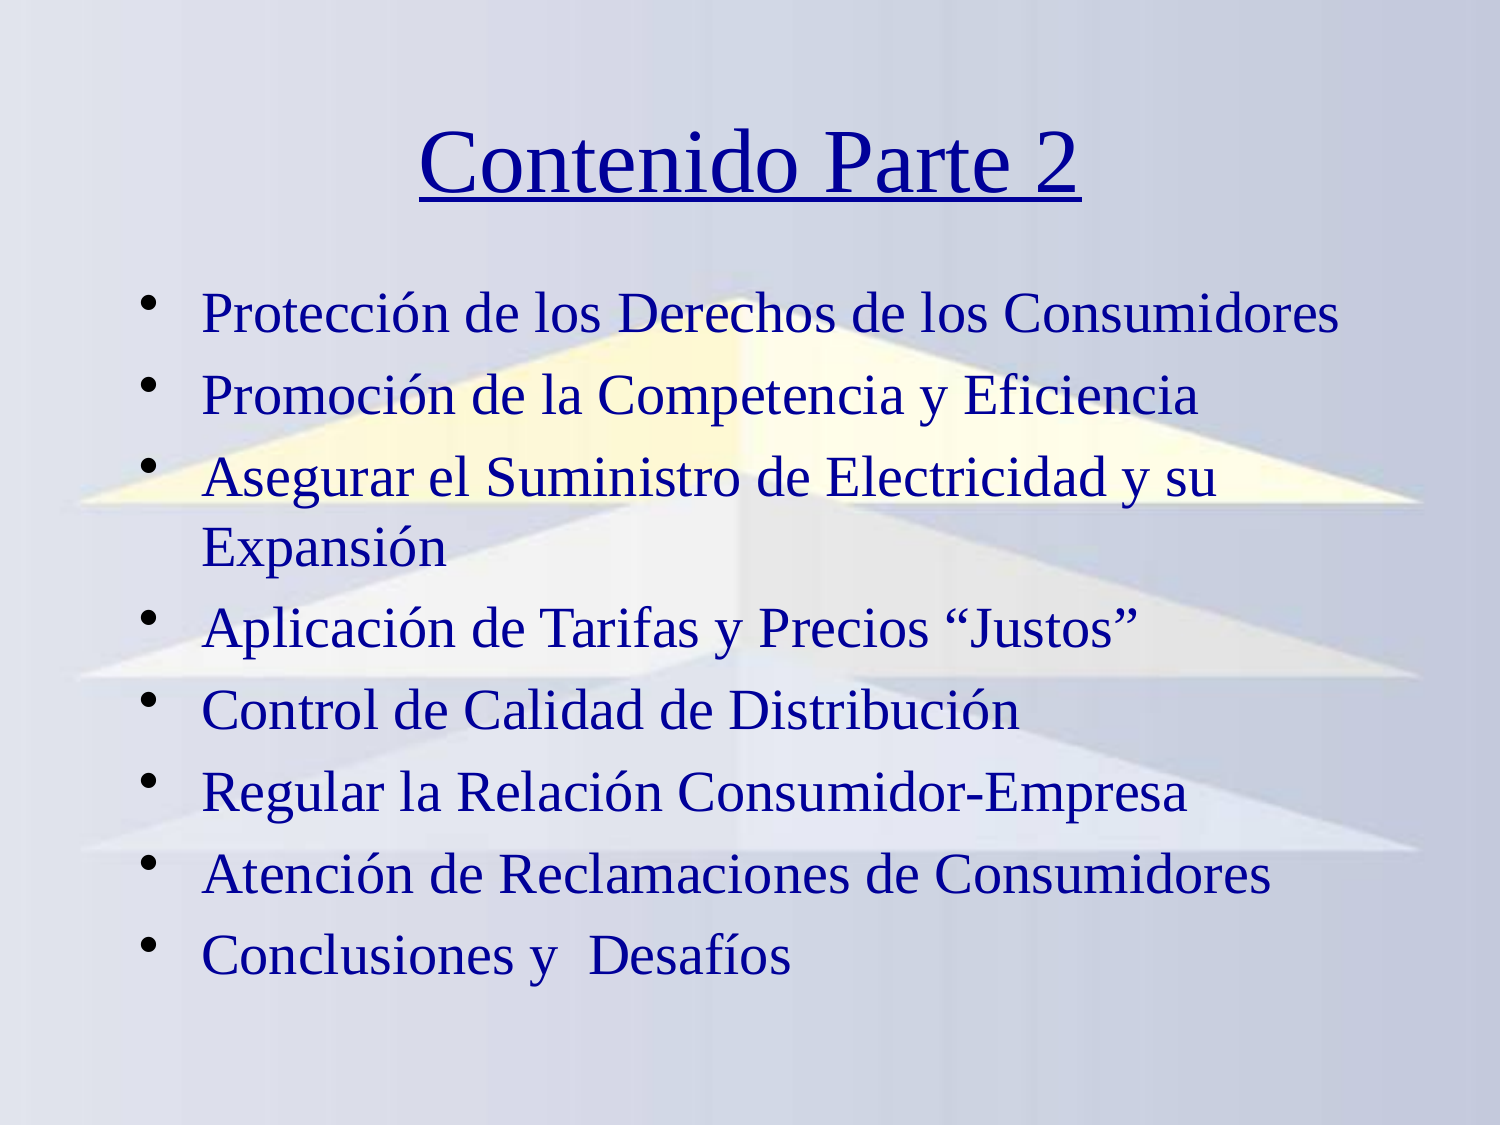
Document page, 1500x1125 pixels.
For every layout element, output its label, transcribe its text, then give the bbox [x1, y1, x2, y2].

title Contenido Parte 2 [112, 105, 1388, 206]
picture [0, 0, 1500, 1125]
list Protección de los Derechos de los Consumidores Promoción de la Competencia y Eficiencia Asegurar el Suministro de Electricidad y su Expansión Aplicación de Tarifas y Precios “Justos” Control de Calidad de Distribución Regular la Relación Consumidor-Empresa Atención de Reclamaciones de Consumidores Conclusiones y Desafíos [123, 266, 1430, 1059]
